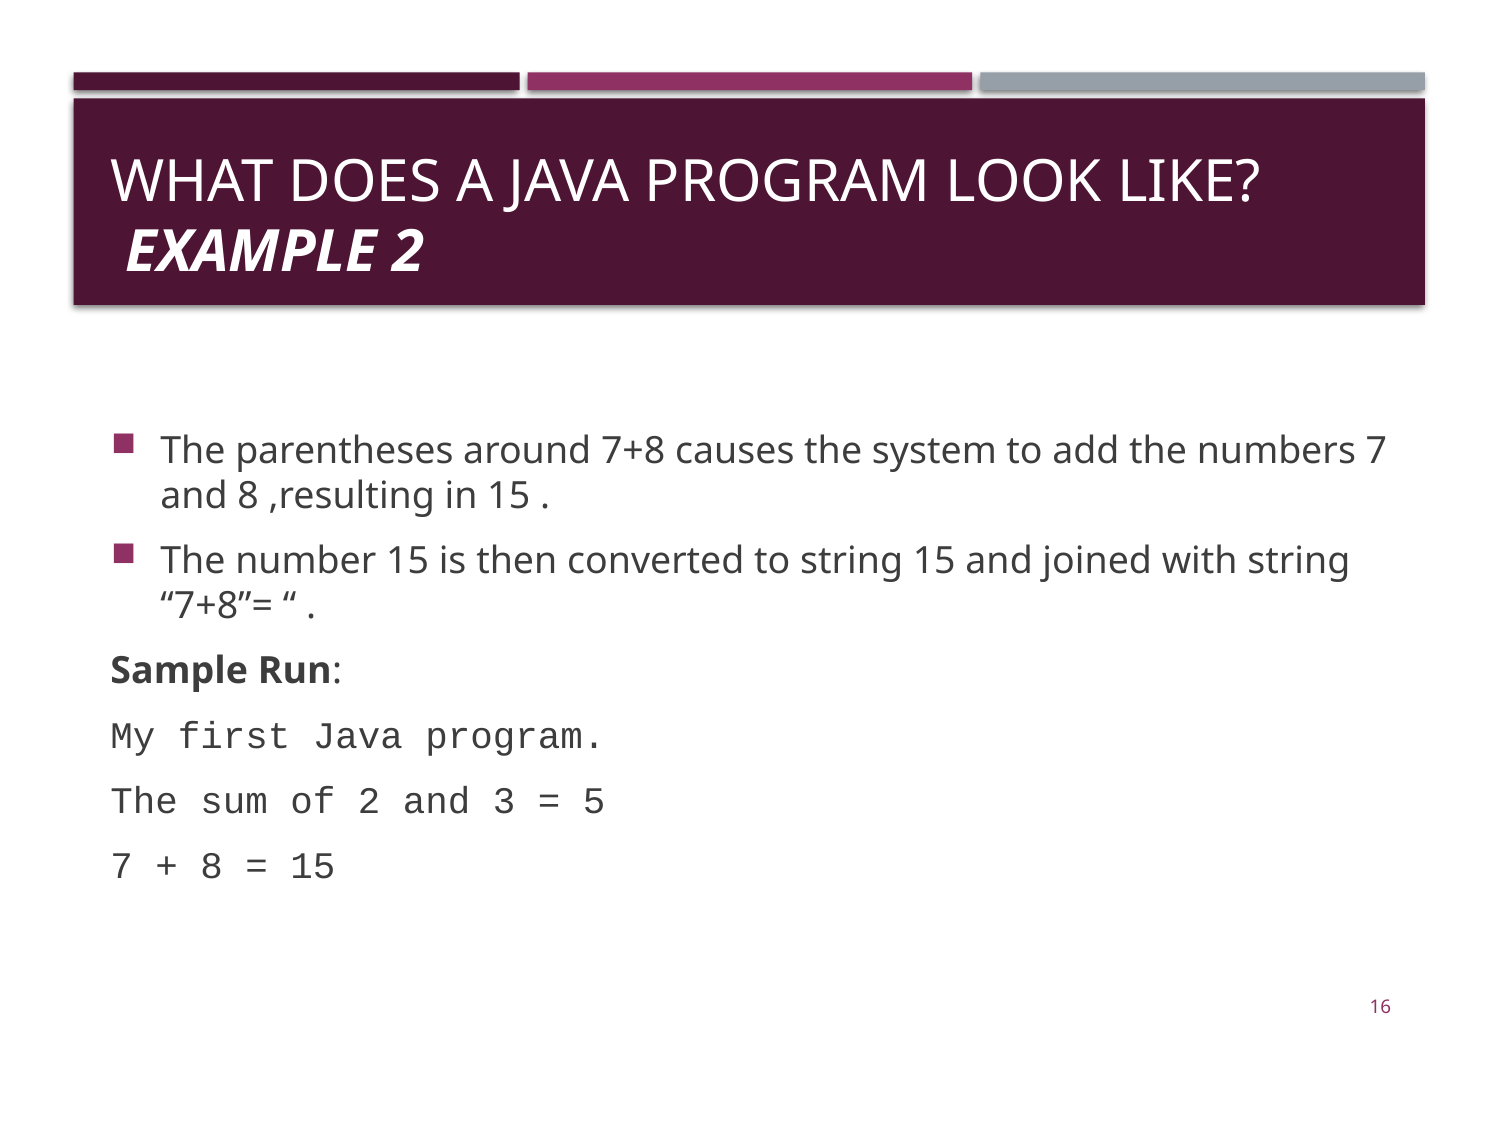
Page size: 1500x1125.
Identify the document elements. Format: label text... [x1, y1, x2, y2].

list The parentheses around 7+8 causes the system to add the numbers 7 and 8 ,resulting in 15 . The number 15 is then converted to string 15 and joined with string “7+8”= “ . Sample Run: My first Java program. The sum of 2 and 3 = 5 7 + 8 = 15 [95, 354, 1448, 957]
title What does a Java program look like? Example 2 [95, 112, 1406, 291]
slide_number 16 [1279, 977, 1406, 1037]
